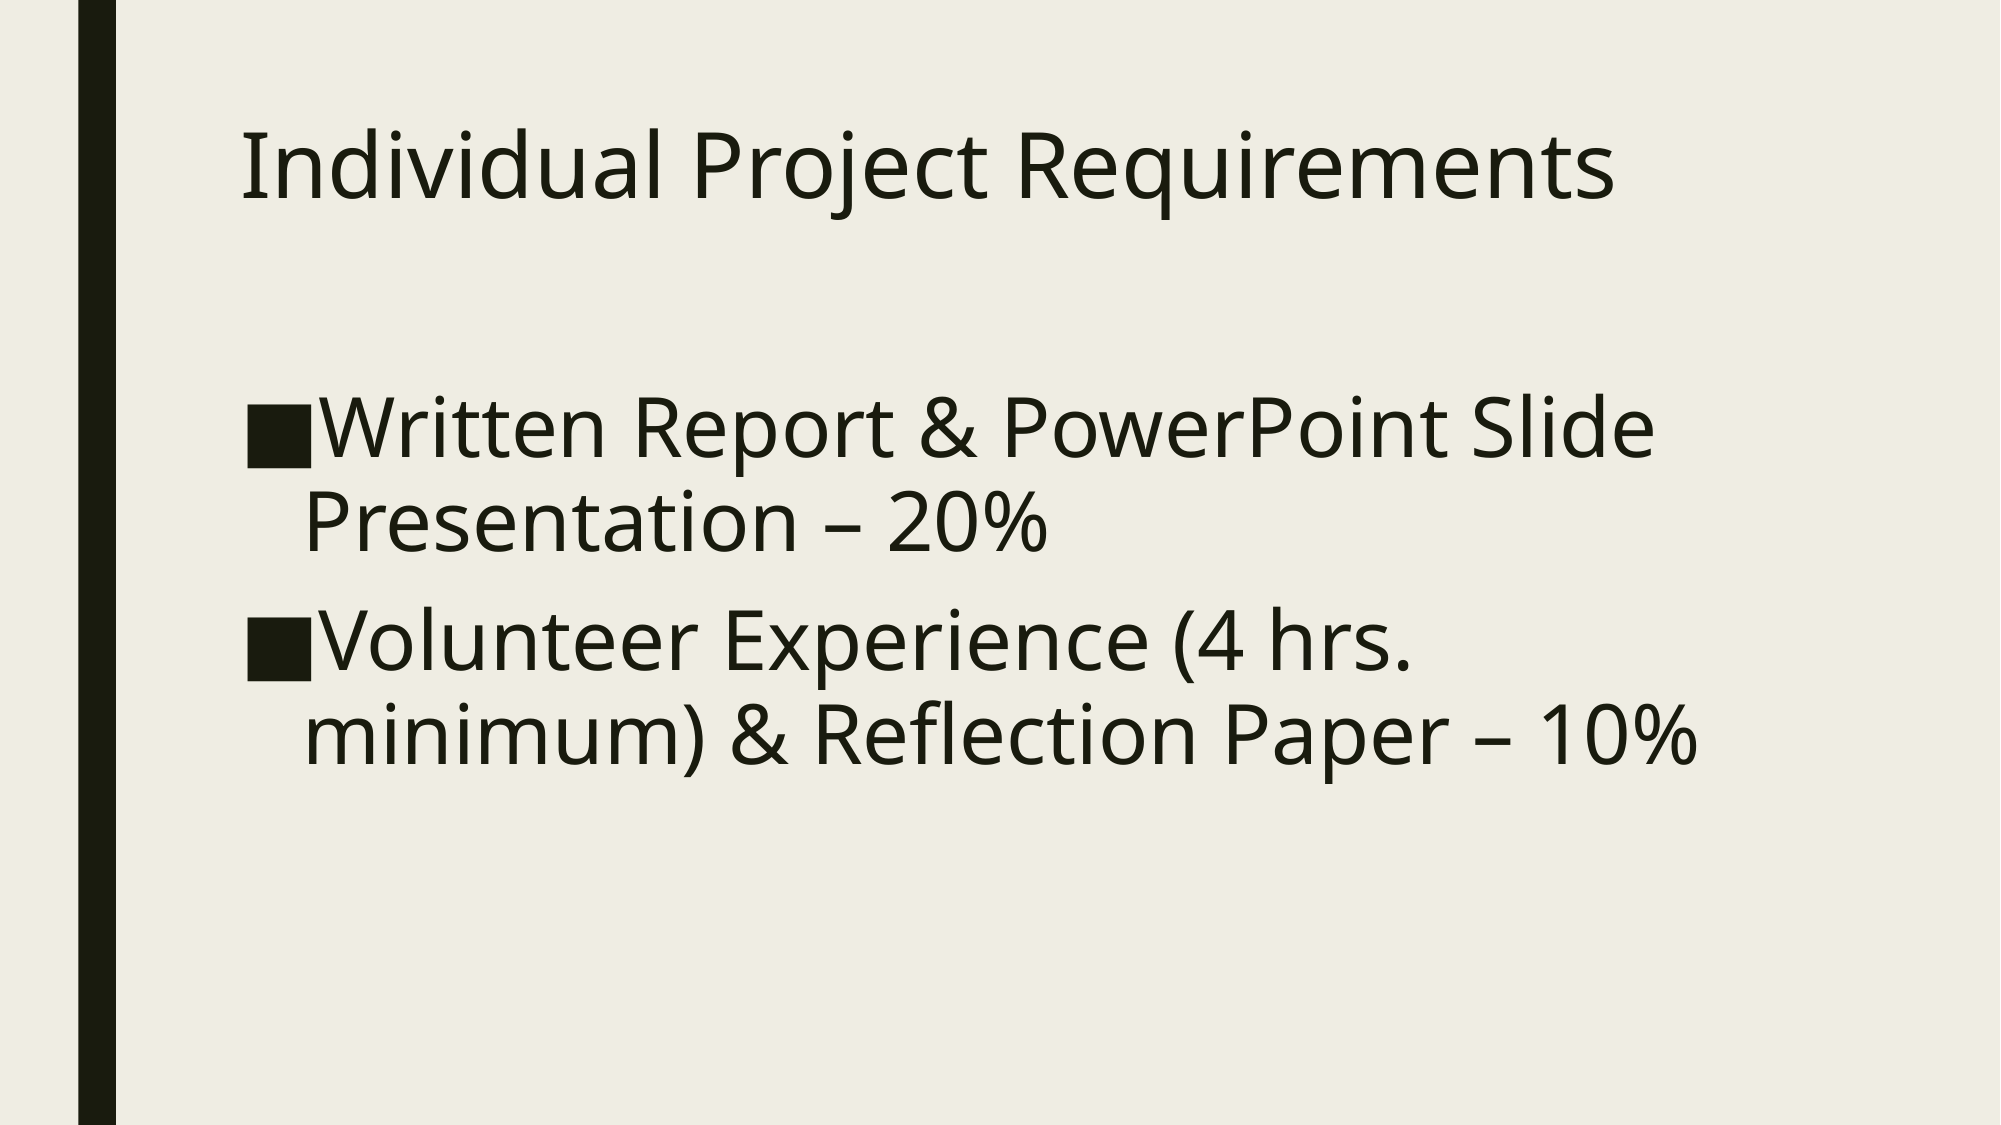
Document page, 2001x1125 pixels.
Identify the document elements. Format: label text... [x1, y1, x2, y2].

list Written Report & PowerPoint Slide Presentation – 20% Volunteer Experience (4 hrs. minimum) & Reflection Paper – 10% [225, 375, 1800, 963]
title Individual Project Requirements [225, 112, 1800, 357]
